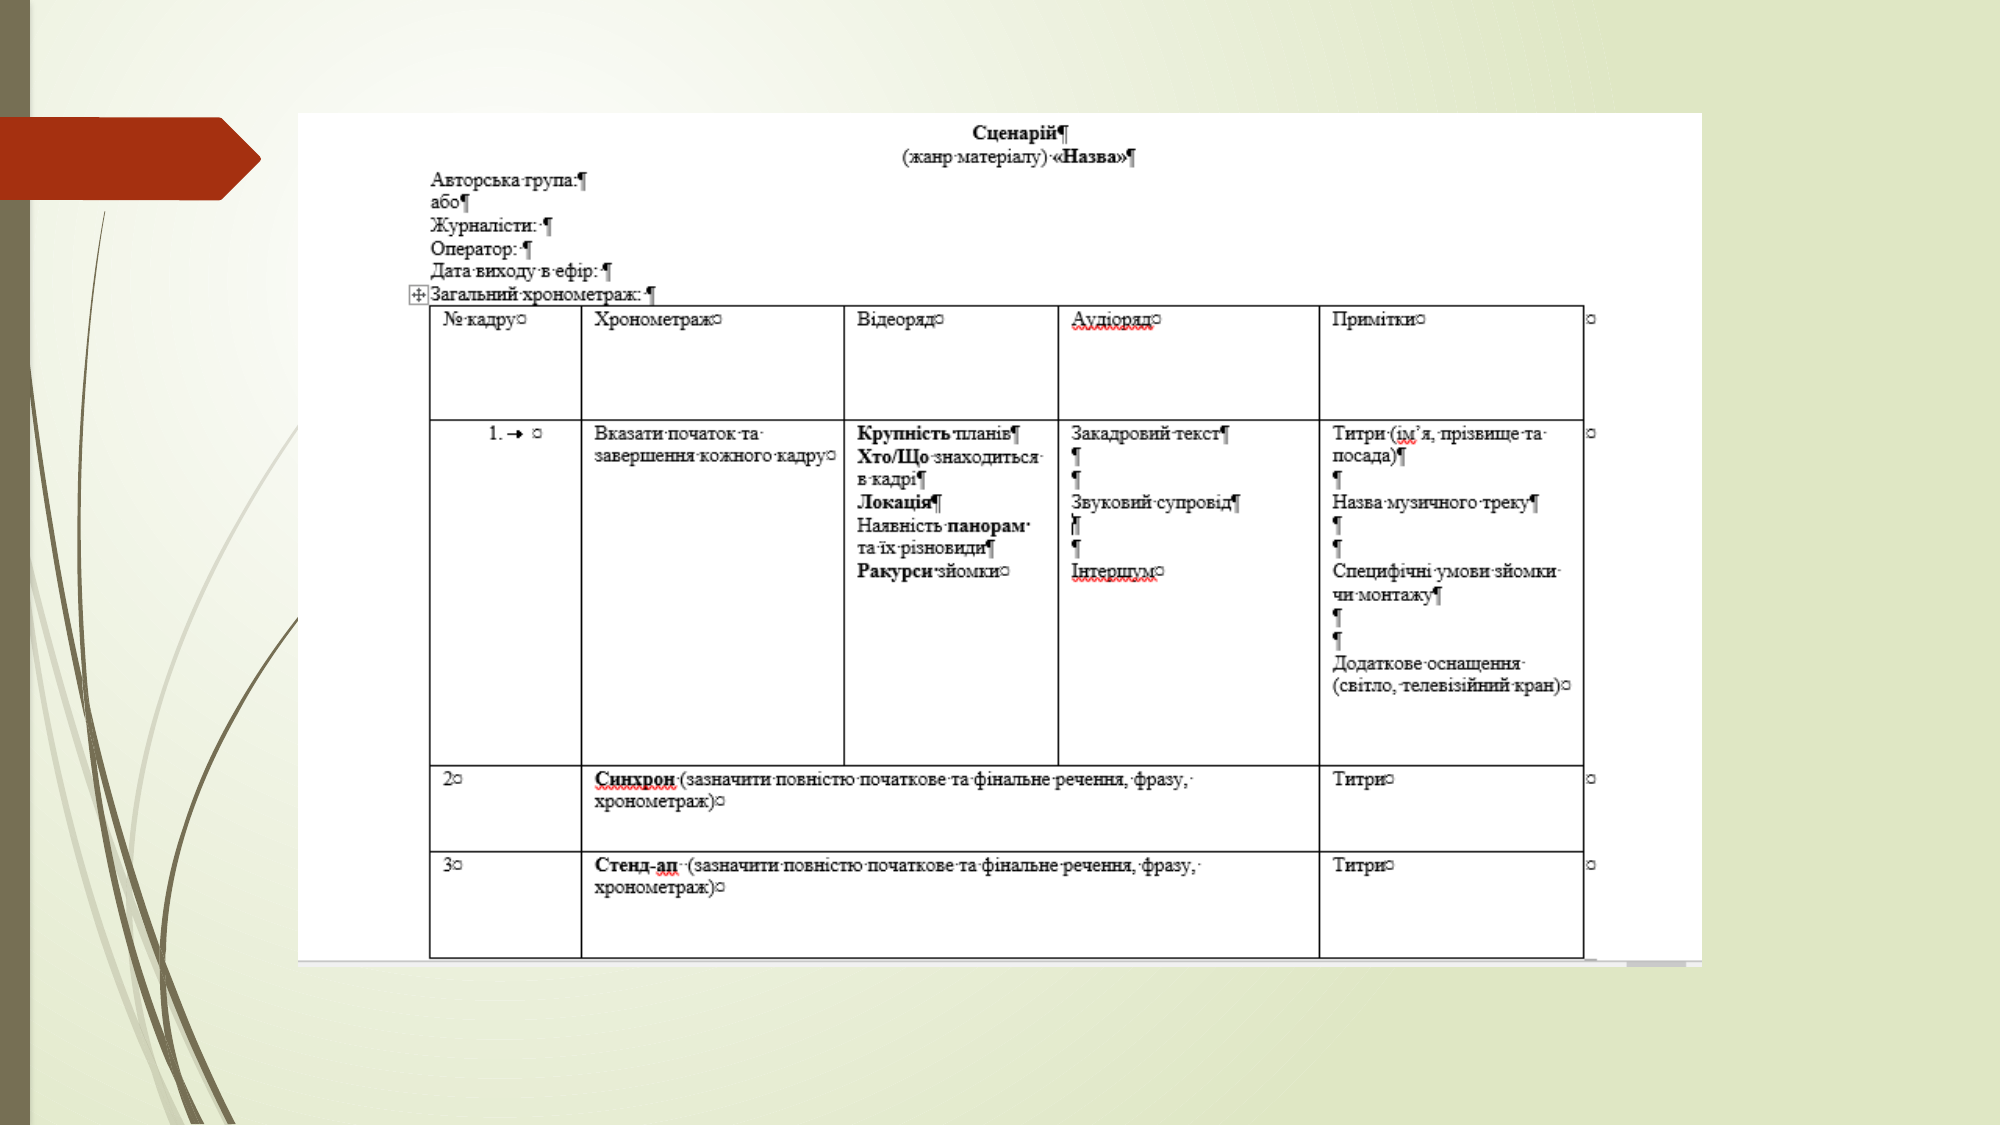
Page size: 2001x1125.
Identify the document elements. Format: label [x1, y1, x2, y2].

list [298, 112, 1702, 967]
